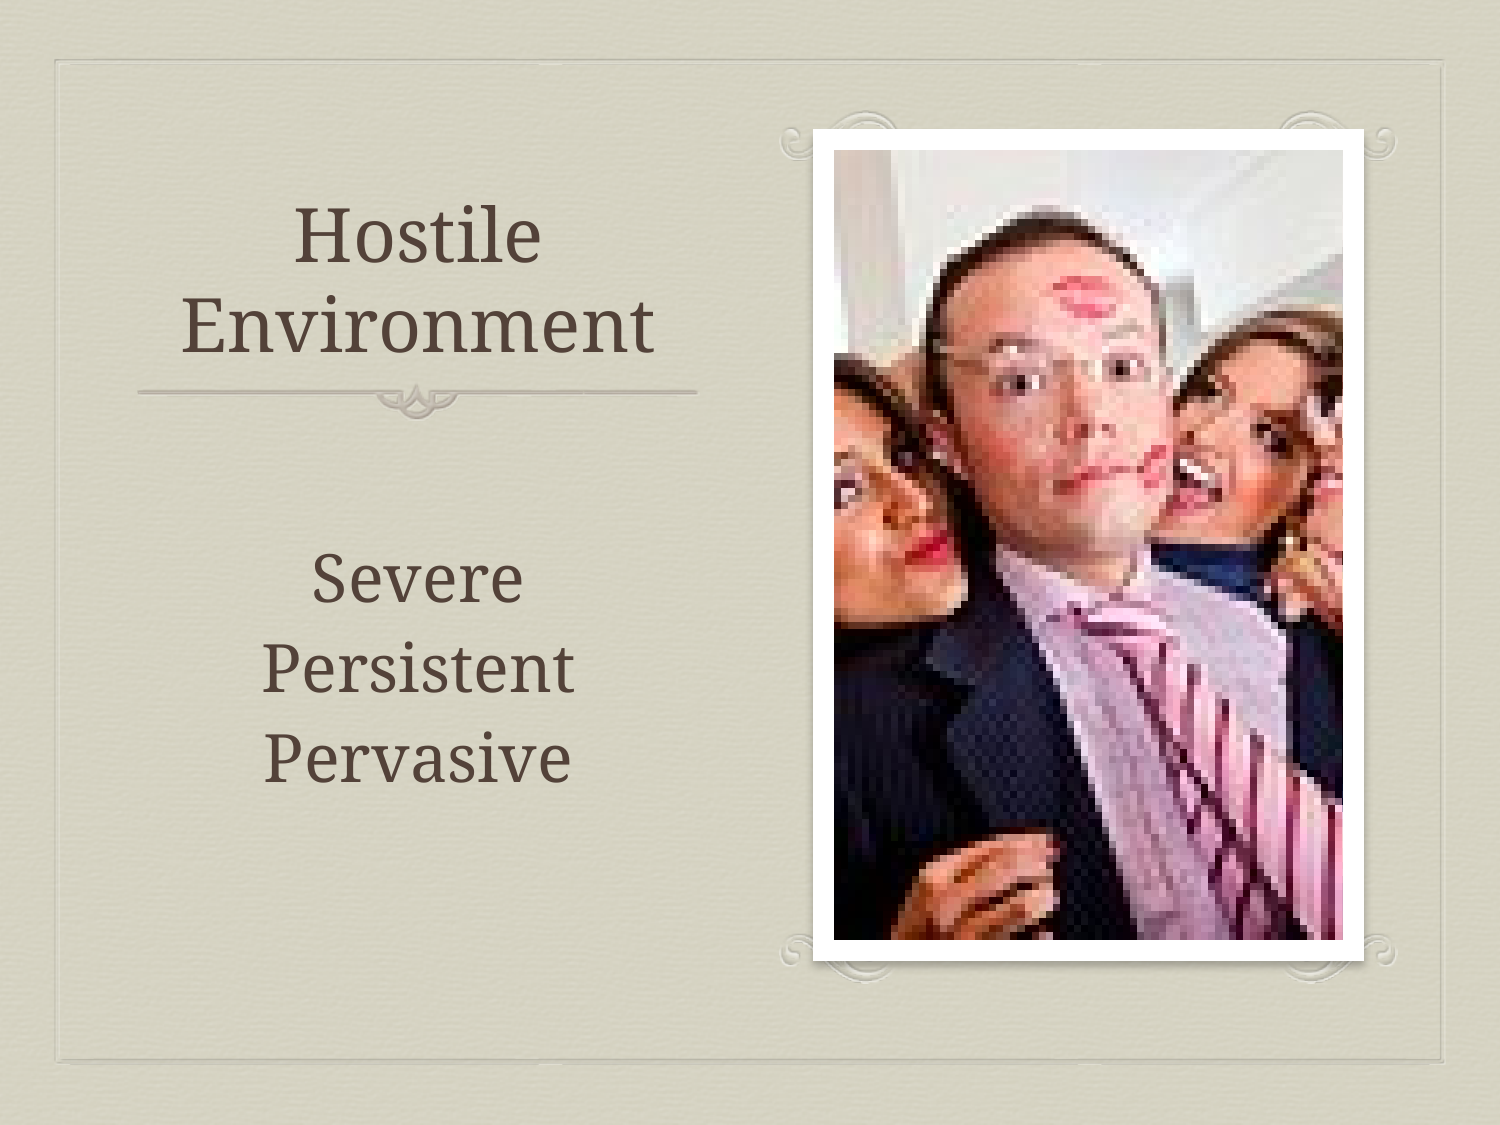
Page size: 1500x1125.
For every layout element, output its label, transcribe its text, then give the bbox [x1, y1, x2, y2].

title Hostile Environment [137, 149, 700, 375]
picture [0, 0, 1500, 1125]
list Severe Persistent Pervasive [137, 437, 700, 913]
